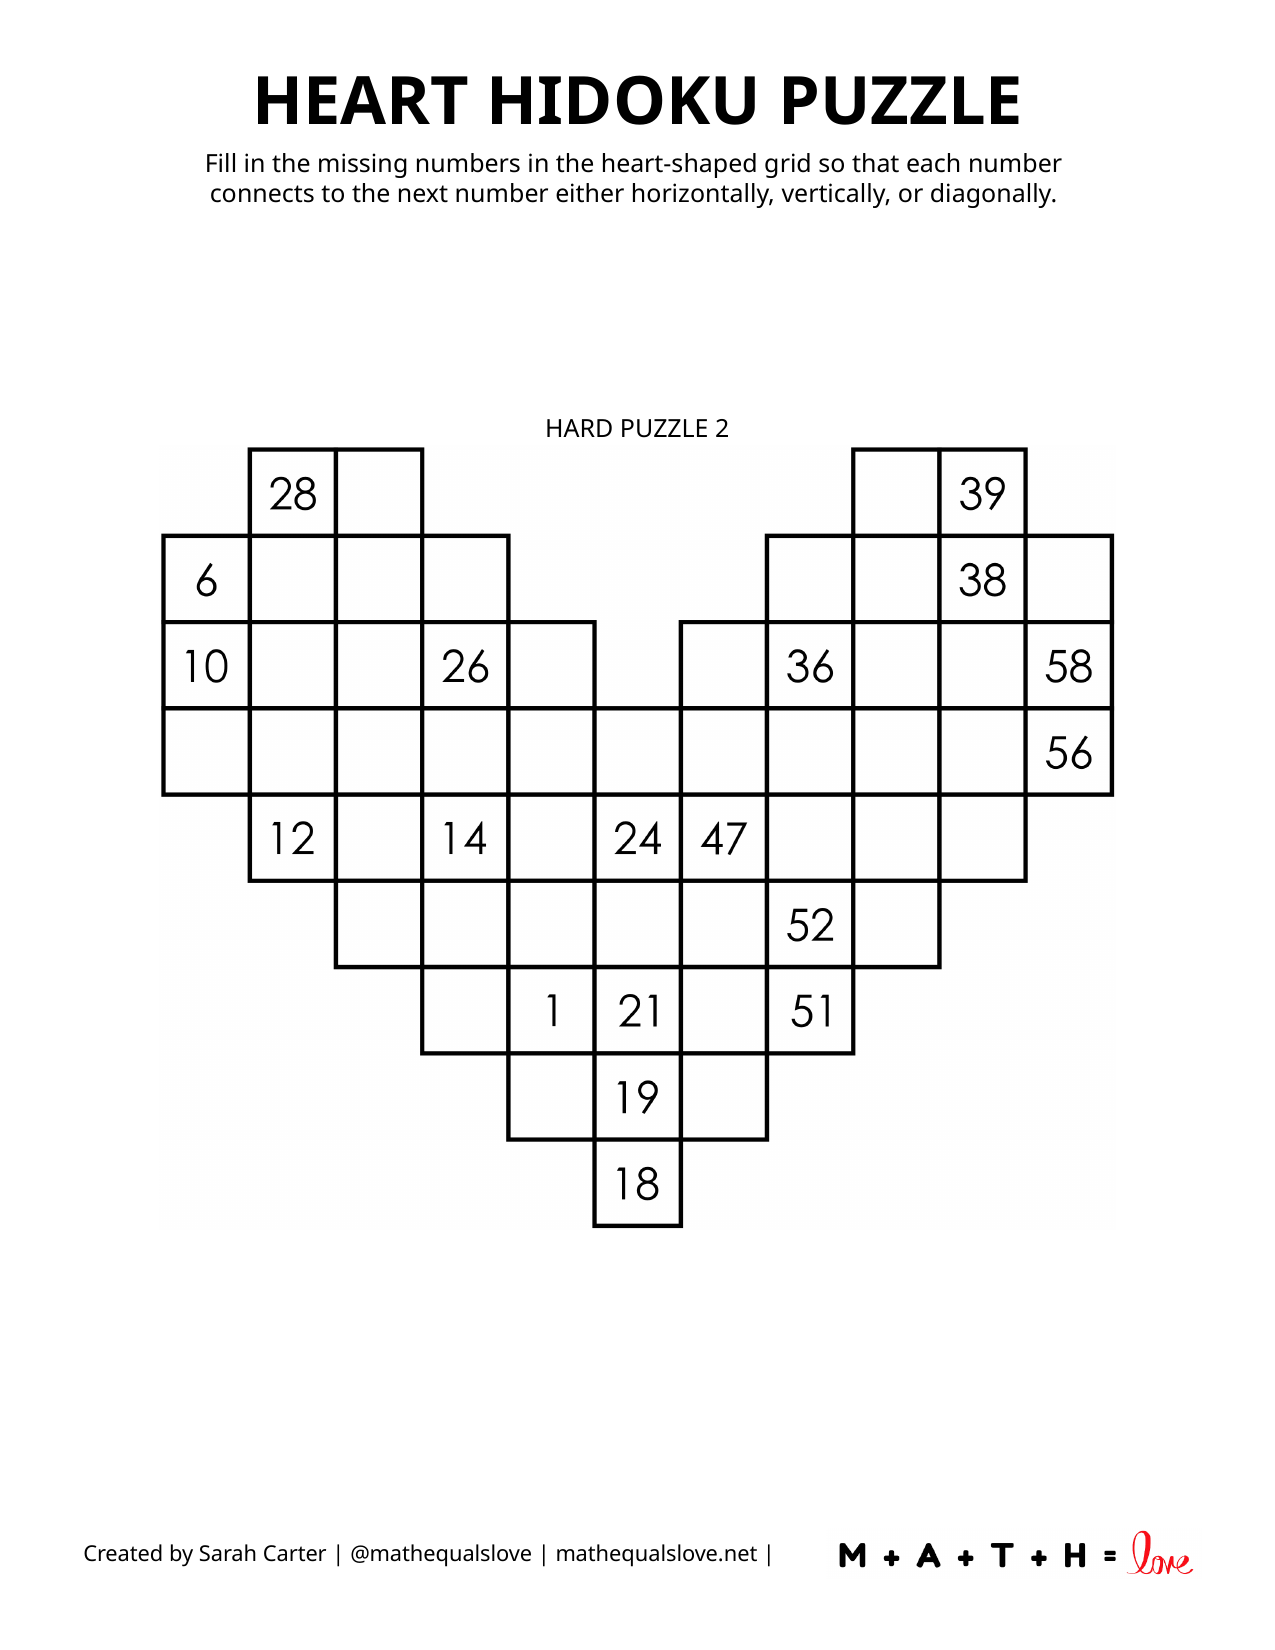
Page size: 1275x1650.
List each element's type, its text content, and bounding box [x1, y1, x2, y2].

picture [826, 1528, 1203, 1579]
text_box HEART HIDOKU PUZZLE [66, 50, 1211, 140]
text_box HARD PUZZLE 2 [159, 412, 1116, 444]
text_box Created by Sarah Carter | @mathequalslove | mathequalslove.net | [68, 1532, 826, 1574]
picture [158, 444, 1117, 1230]
text_box Fill in the missing numbers in the heart-shaped grid so that each number connects to the next number either horizontally, vertically, or diagonally. [0, 140, 1275, 216]
